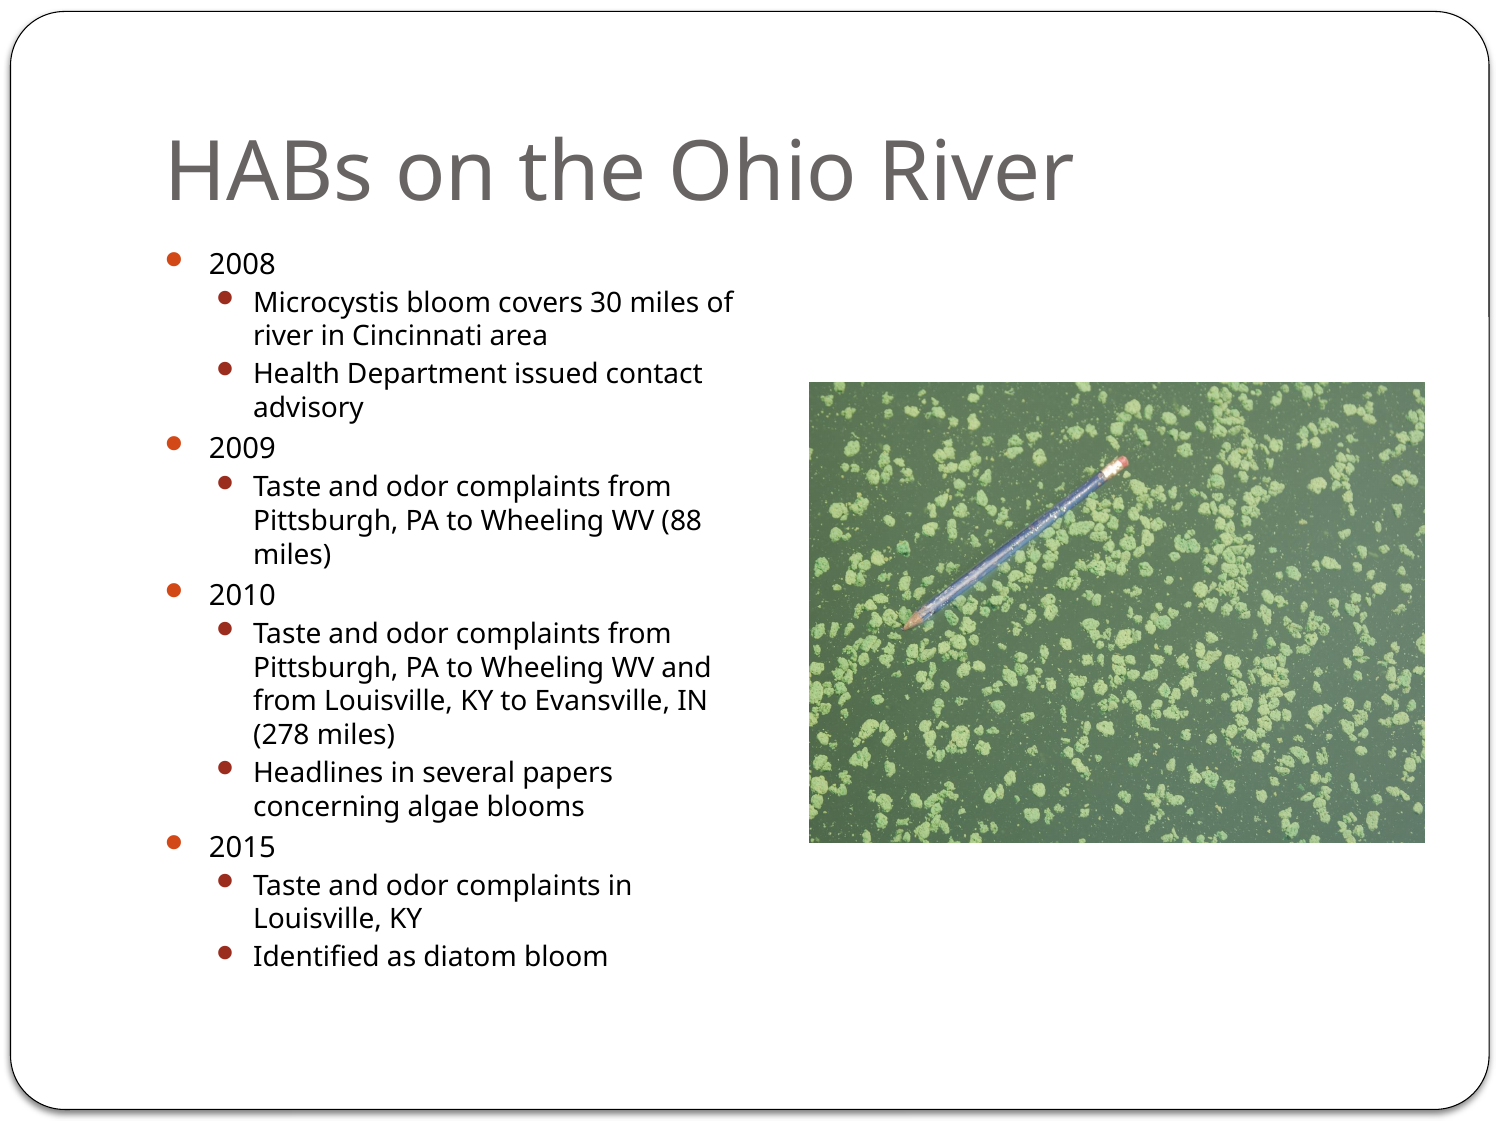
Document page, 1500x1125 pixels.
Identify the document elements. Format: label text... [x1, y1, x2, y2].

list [809, 382, 1425, 843]
list 2008 Microcystis bloom covers 30 miles of river in Cincinnati area Health Department issued contact advisory 2009 Taste and odor complaints from Pittsburgh, PA to Wheeling WV (88 miles) 2010 Taste and odor complaints from Pittsburgh, PA to Wheeling WV and from Louisville, KY to Evansville, IN (278 miles) Headlines in several papers concerning algae blooms 2015 Taste and odor complaints in Louisville, KY Identified as diatom bloom [150, 237, 765, 988]
title HABs on the Ohio River [150, 45, 1425, 233]
